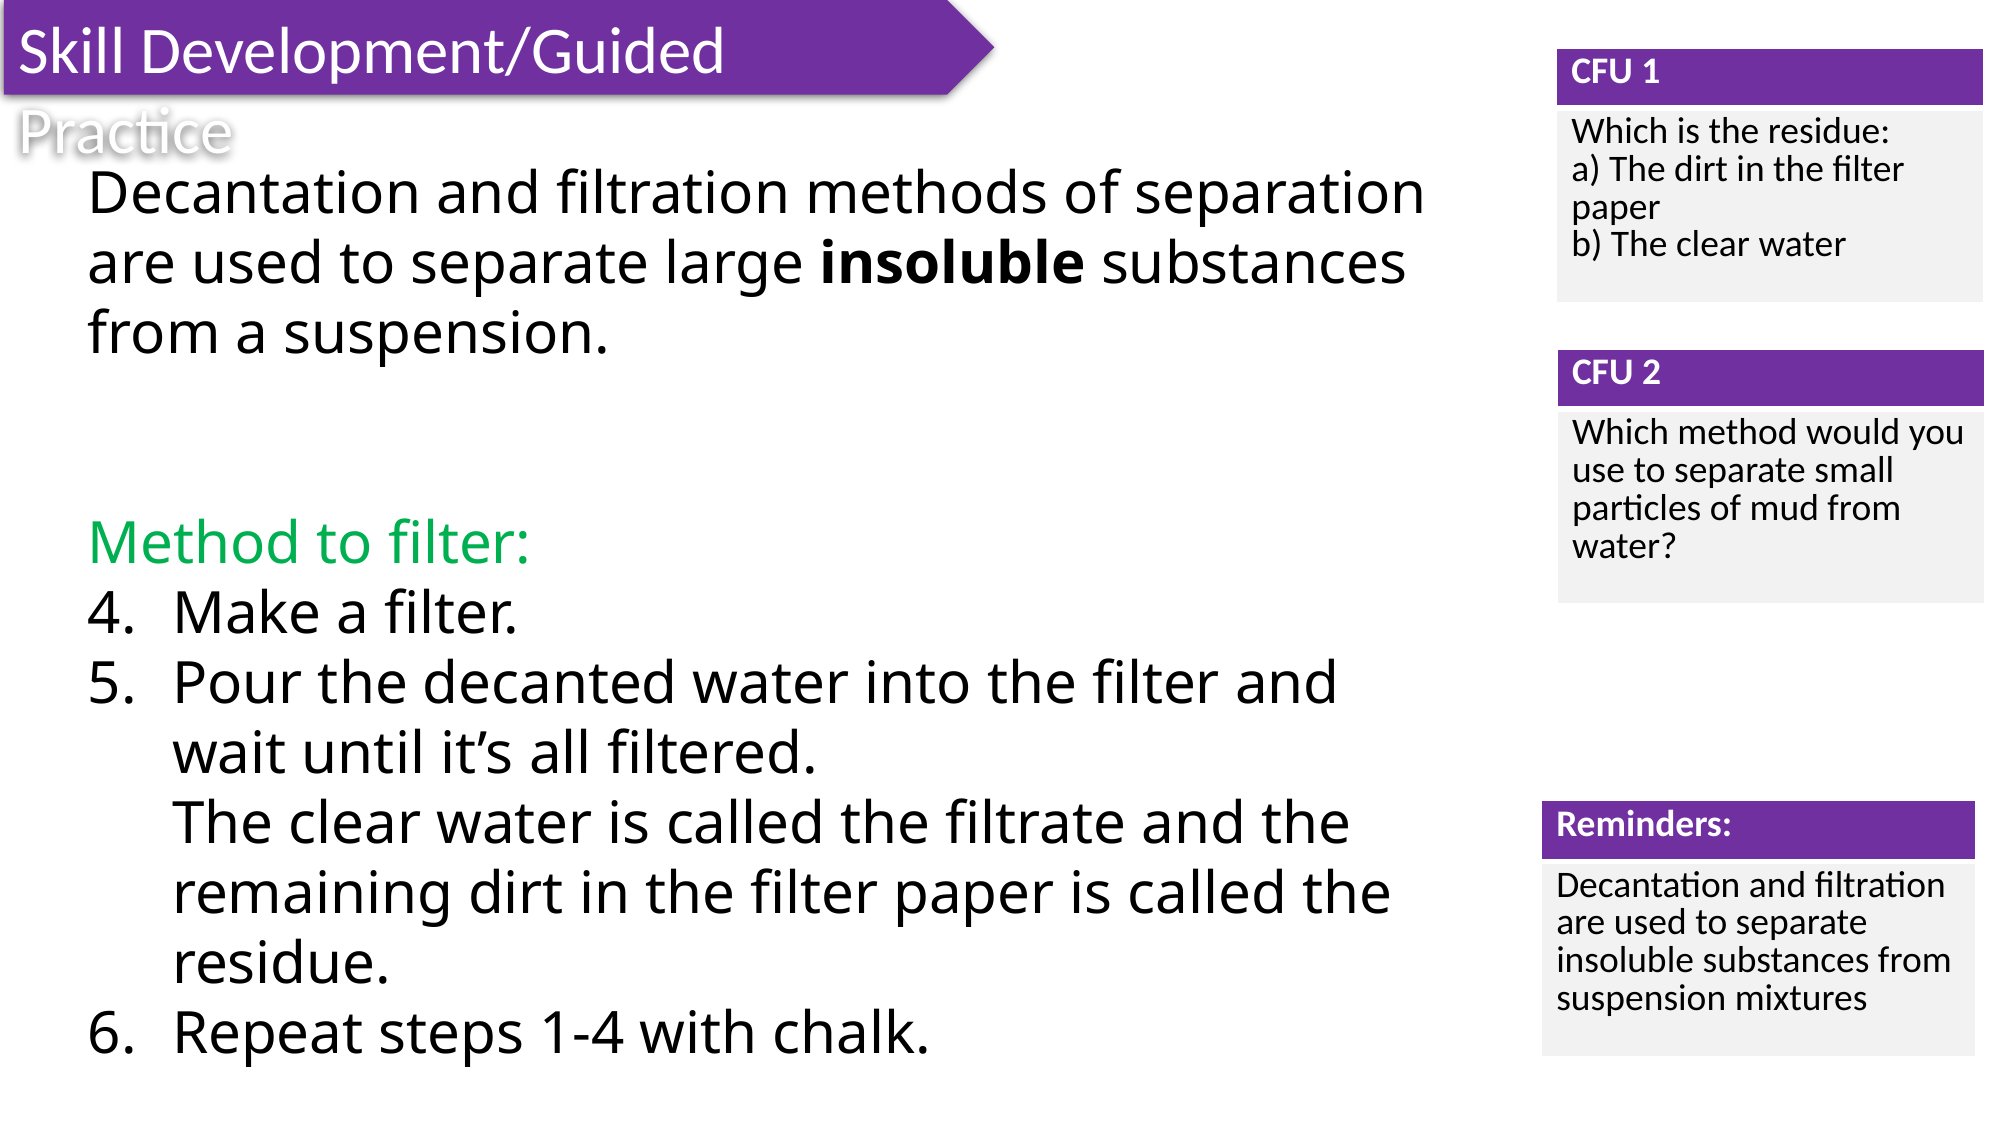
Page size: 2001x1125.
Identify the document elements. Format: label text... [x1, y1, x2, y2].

table_cell Decantation and filtration are used to separate insoluble substances from suspension mixtures [1542, 864, 1975, 1056]
table_cell Which is the residue: a) The dirt in the filter paper b) The clear water [1557, 111, 1983, 302]
table_cell Which method would you use to separate small particles of mud from water? [1558, 412, 1984, 603]
text_box Skill Development/Guided Practice [3, 0, 995, 95]
text_box Decantation and filtration methods of separation are used to separate large insoluble substances from a suspension. Method to filter: Make a filter. Pour the decanted water into the filter and wait until it’s all filtered. The clear water is called the filtrate and the remaining dirt in the filter paper is called the residue. Repeat steps 1-4 with chalk. [73, 148, 1450, 1073]
table_header CFU 1 [1557, 49, 1983, 105]
table_header Reminders: [1542, 801, 1975, 859]
table_header CFU 2 [1558, 350, 1984, 406]
